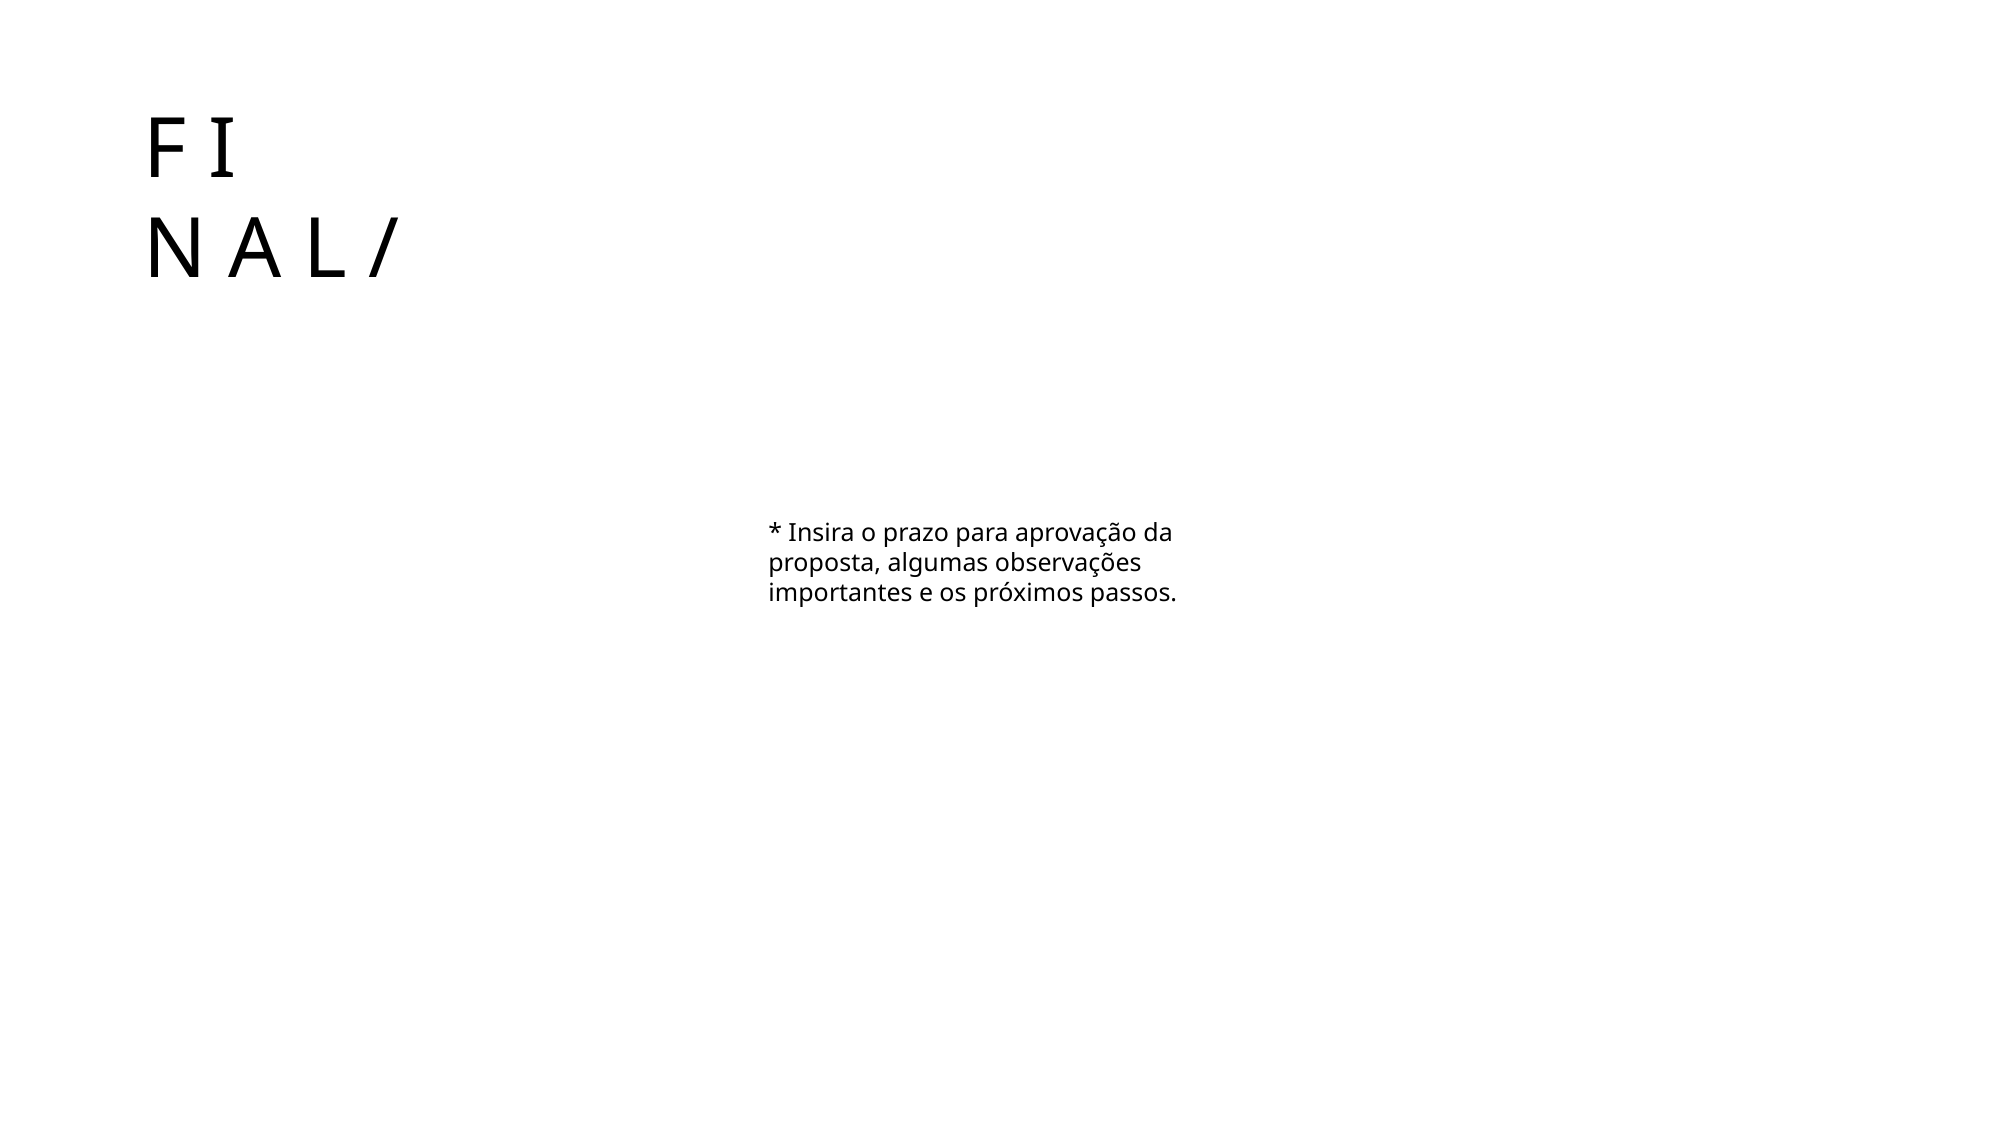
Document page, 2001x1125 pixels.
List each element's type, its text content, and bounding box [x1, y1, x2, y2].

text_box * Insira o prazo para aprovação da proposta, algumas observações importantes e os próximos passos. [753, 509, 1286, 614]
text_box F I N A L / [128, 86, 435, 302]
